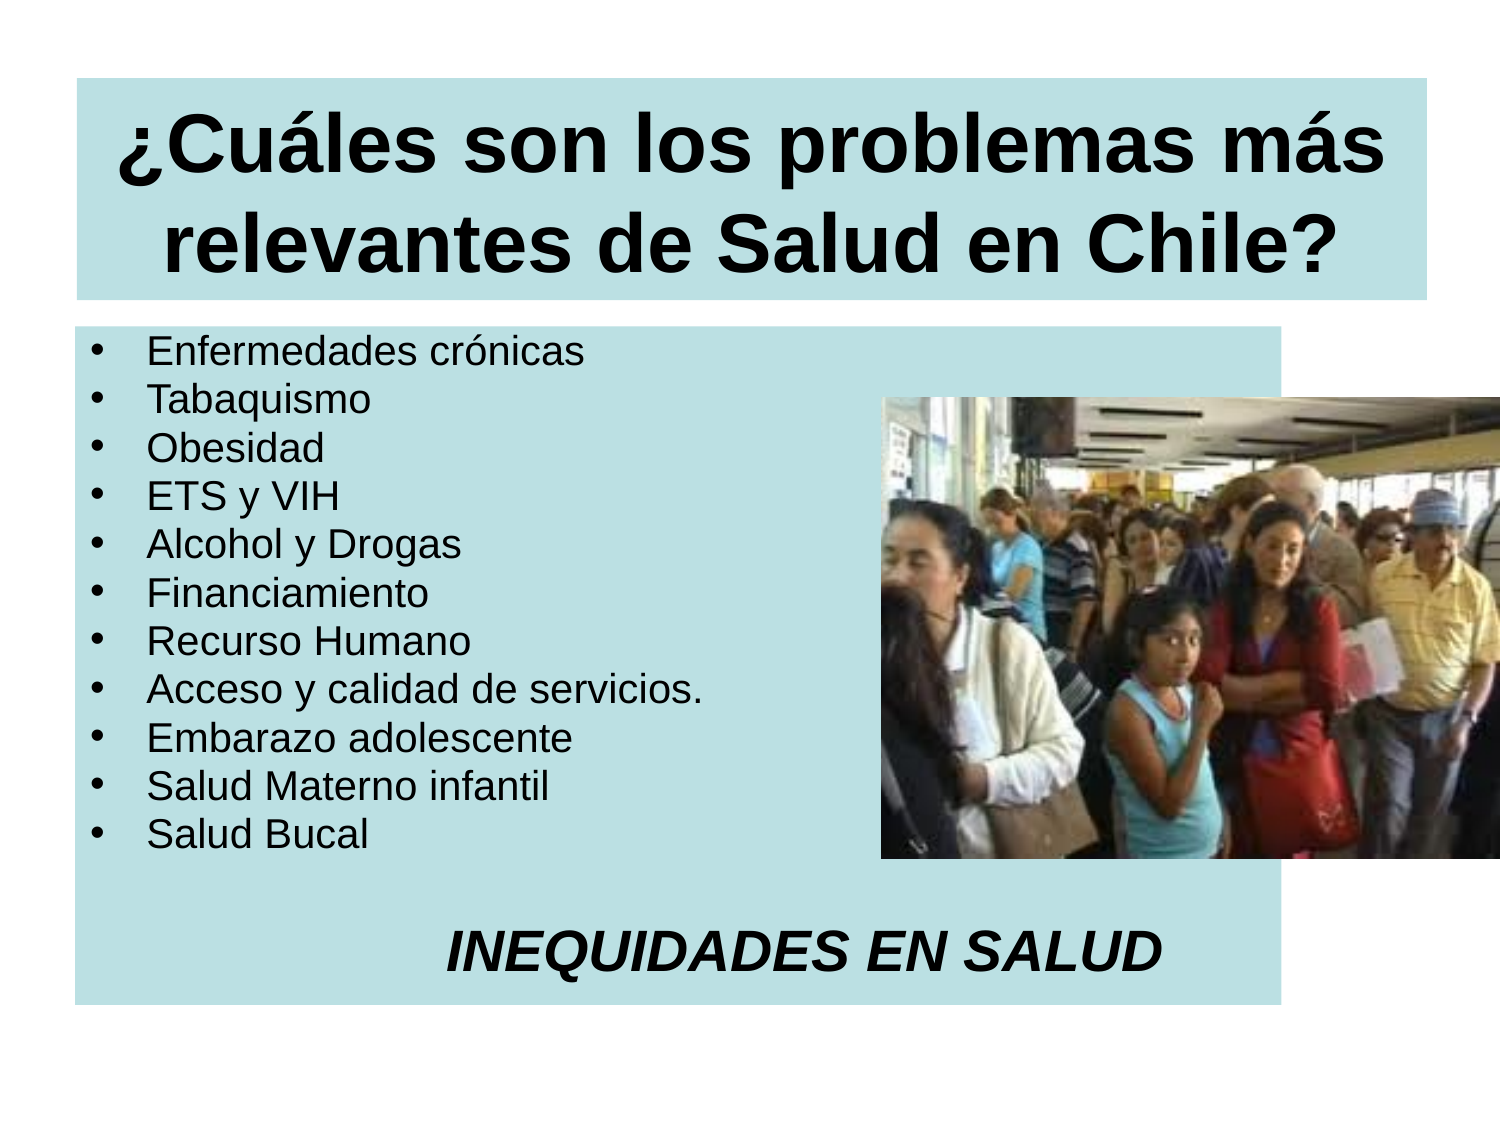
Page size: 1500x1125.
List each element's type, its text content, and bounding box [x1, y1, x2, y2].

list Enfermedades crónicas Tabaquismo Obesidad ETS y VIH Alcohol y Drogas Financiamiento Recurso Humano Acceso y calidad de servicios. Embarazo adolescente Salud Materno infantil Salud Bucal INEQUIDADES EN SALUD [74, 326, 1282, 1006]
title ¿Cuáles son los problemas más relevantes de Salud en Chile? [76, 77, 1428, 301]
picture [880, 396, 1500, 859]
